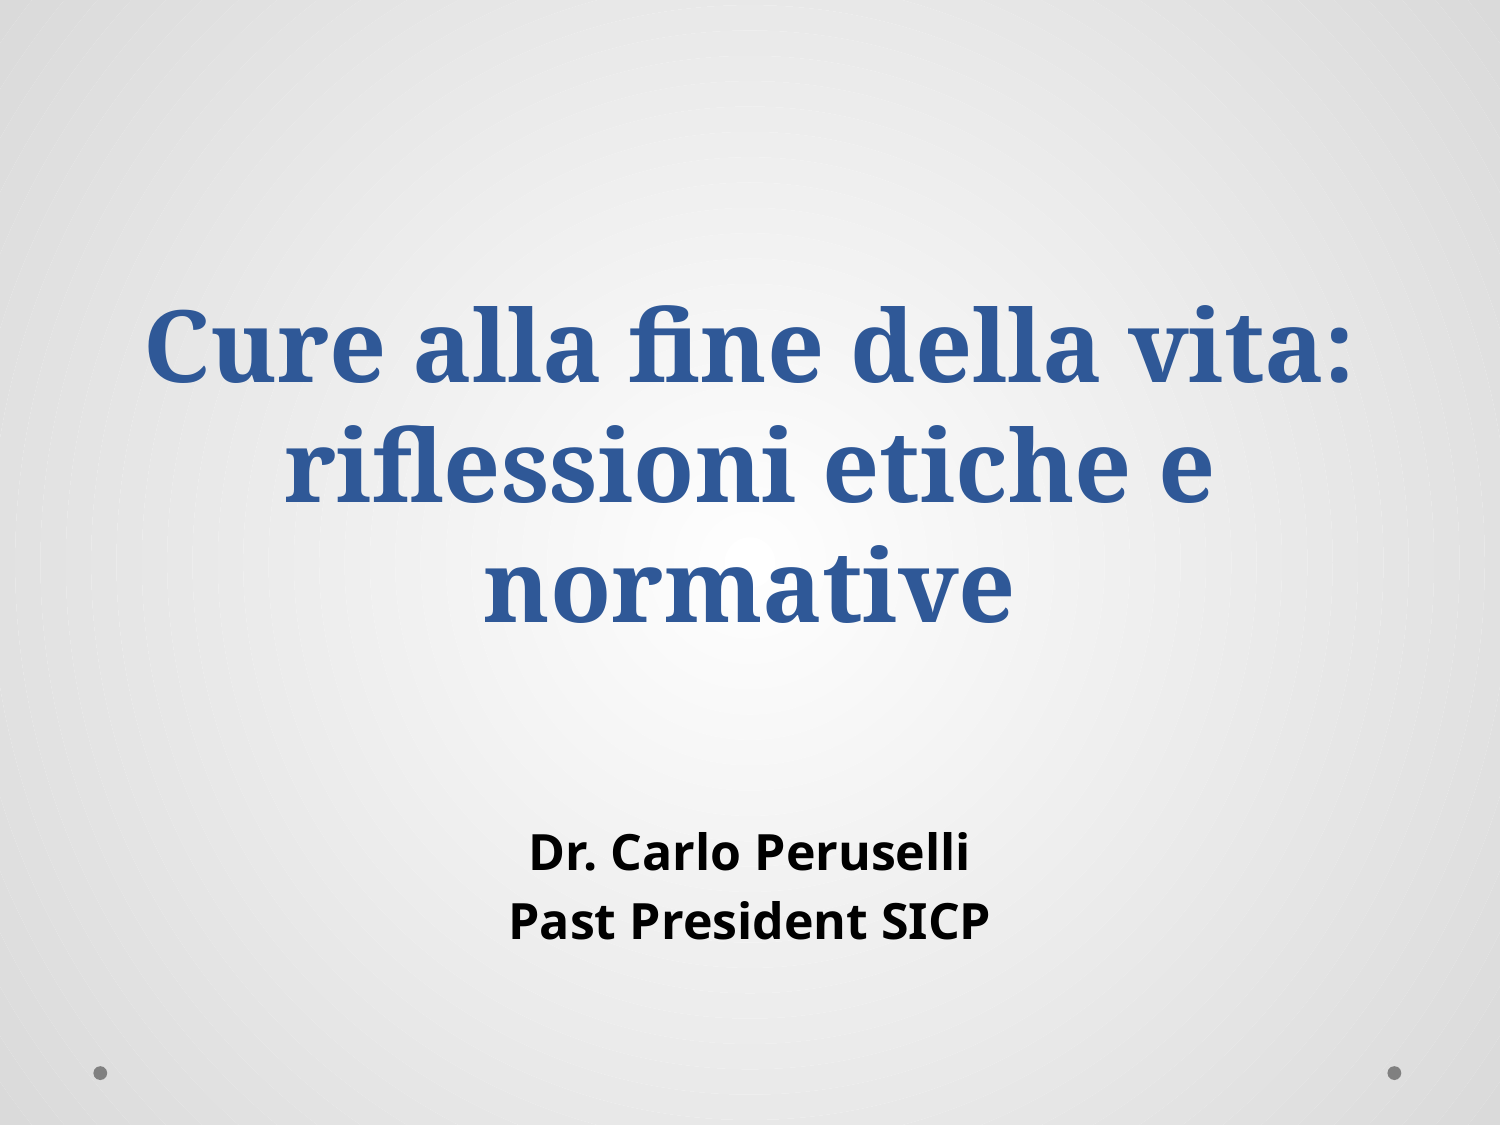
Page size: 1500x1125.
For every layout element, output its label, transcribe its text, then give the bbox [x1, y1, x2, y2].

title Cure alla fine della vita: riflessioni etiche e normative [112, 216, 1388, 650]
subtitle Dr. Carlo Peruselli Past President SICP [225, 812, 1275, 1013]
